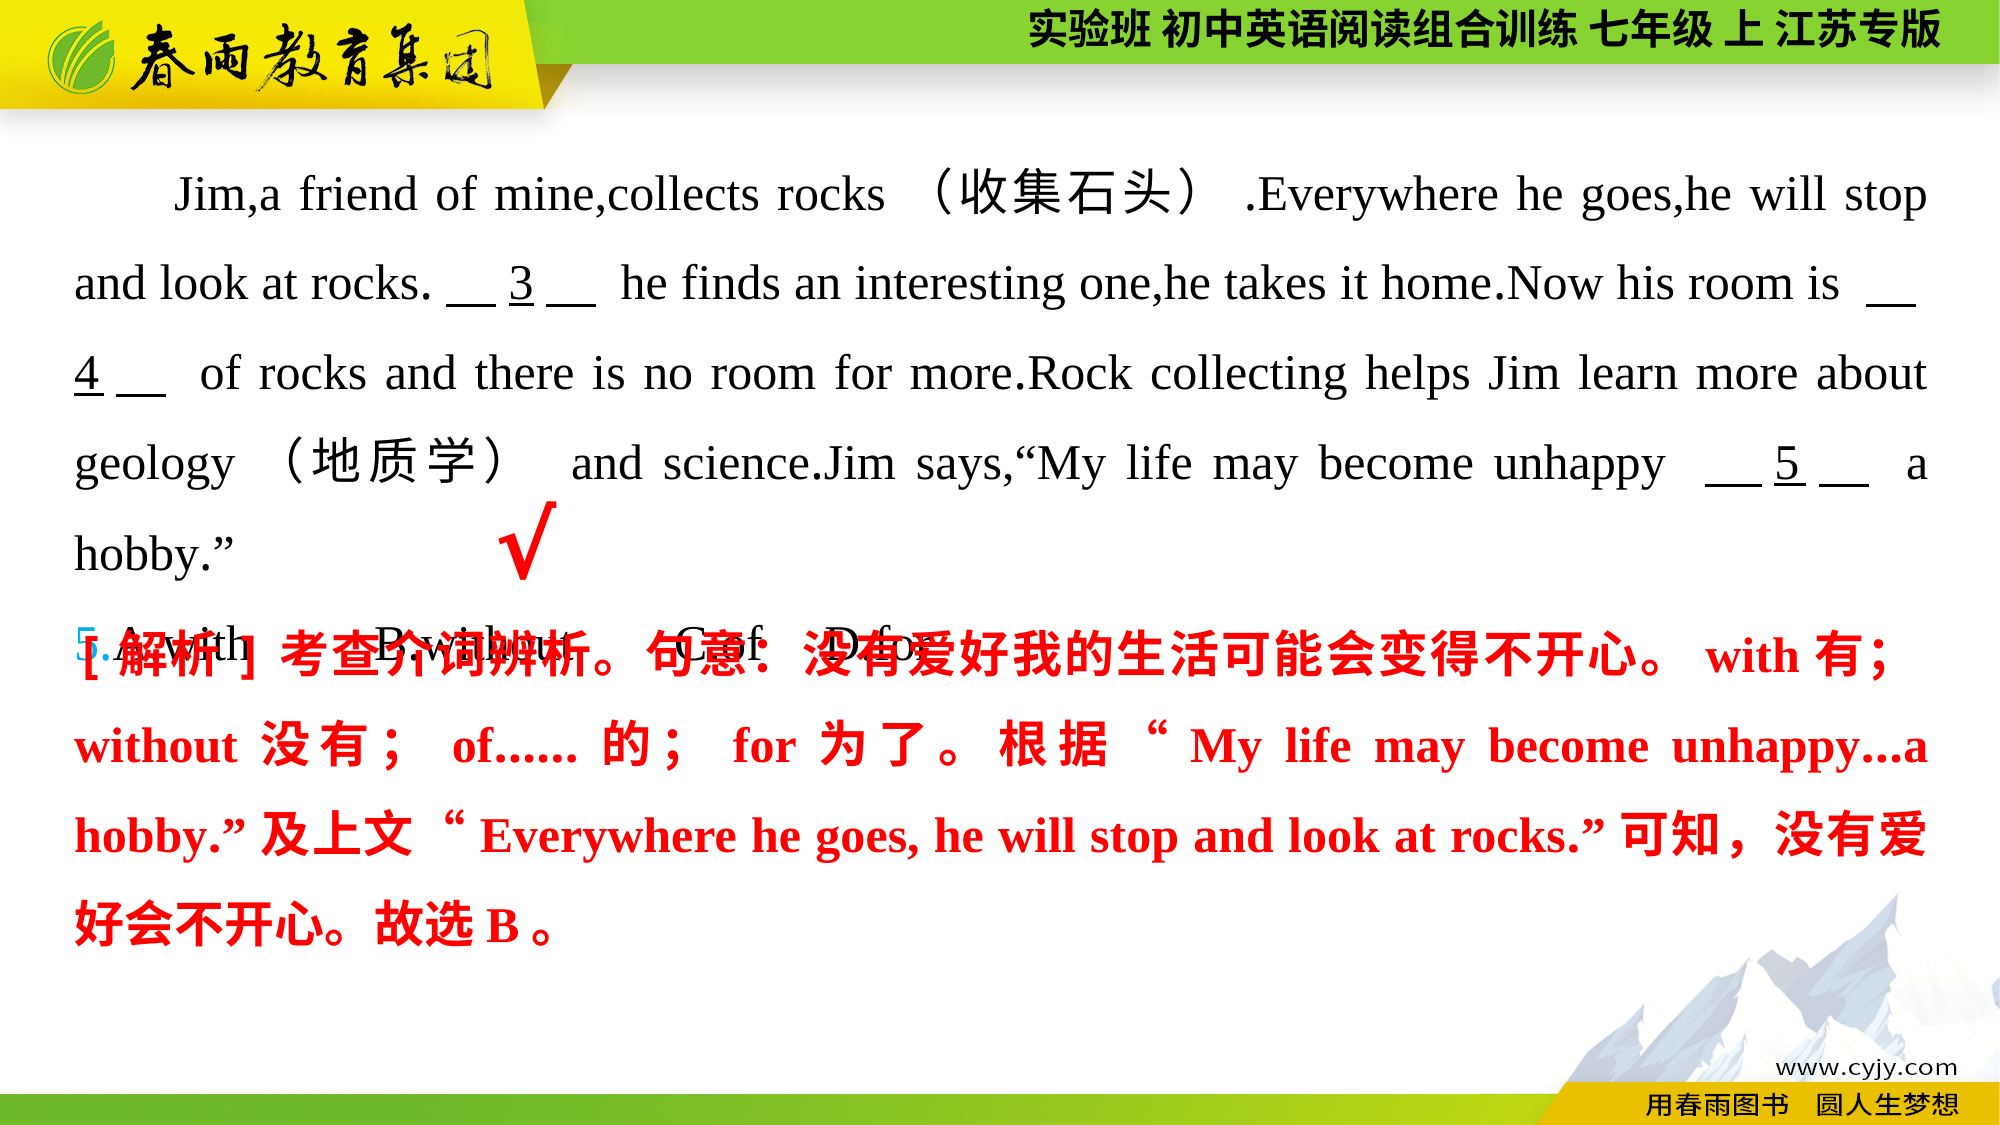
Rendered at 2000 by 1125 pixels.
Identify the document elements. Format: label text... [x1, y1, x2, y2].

picture [0, 0, 2000, 1125]
list Jim,a friend of mine,collects rocks（收集石头）.Everywhere he goes,he will stop and look at rocks. 3 he finds an interesting one,he takes it home.Now his room is 4 of rocks and there is no room for more.Rock collecting helps Jim learn more about geology（地质学） and science.Jim says,“My life may become unhappy 5 a hobby.” 5.A.with B.without C.of D.for [59, 122, 1944, 585]
text_box [解析]考查介词辨析。句意：没有爱好我的生活可能会变得不开心。with有；without没有；of……的；for为了。根据“My life may become unhappy...a hobby.”及上文“Everywhere he goes, he will stop and look at rocks.”可知，没有爱好会不开心。故选B。 [59, 585, 1944, 961]
